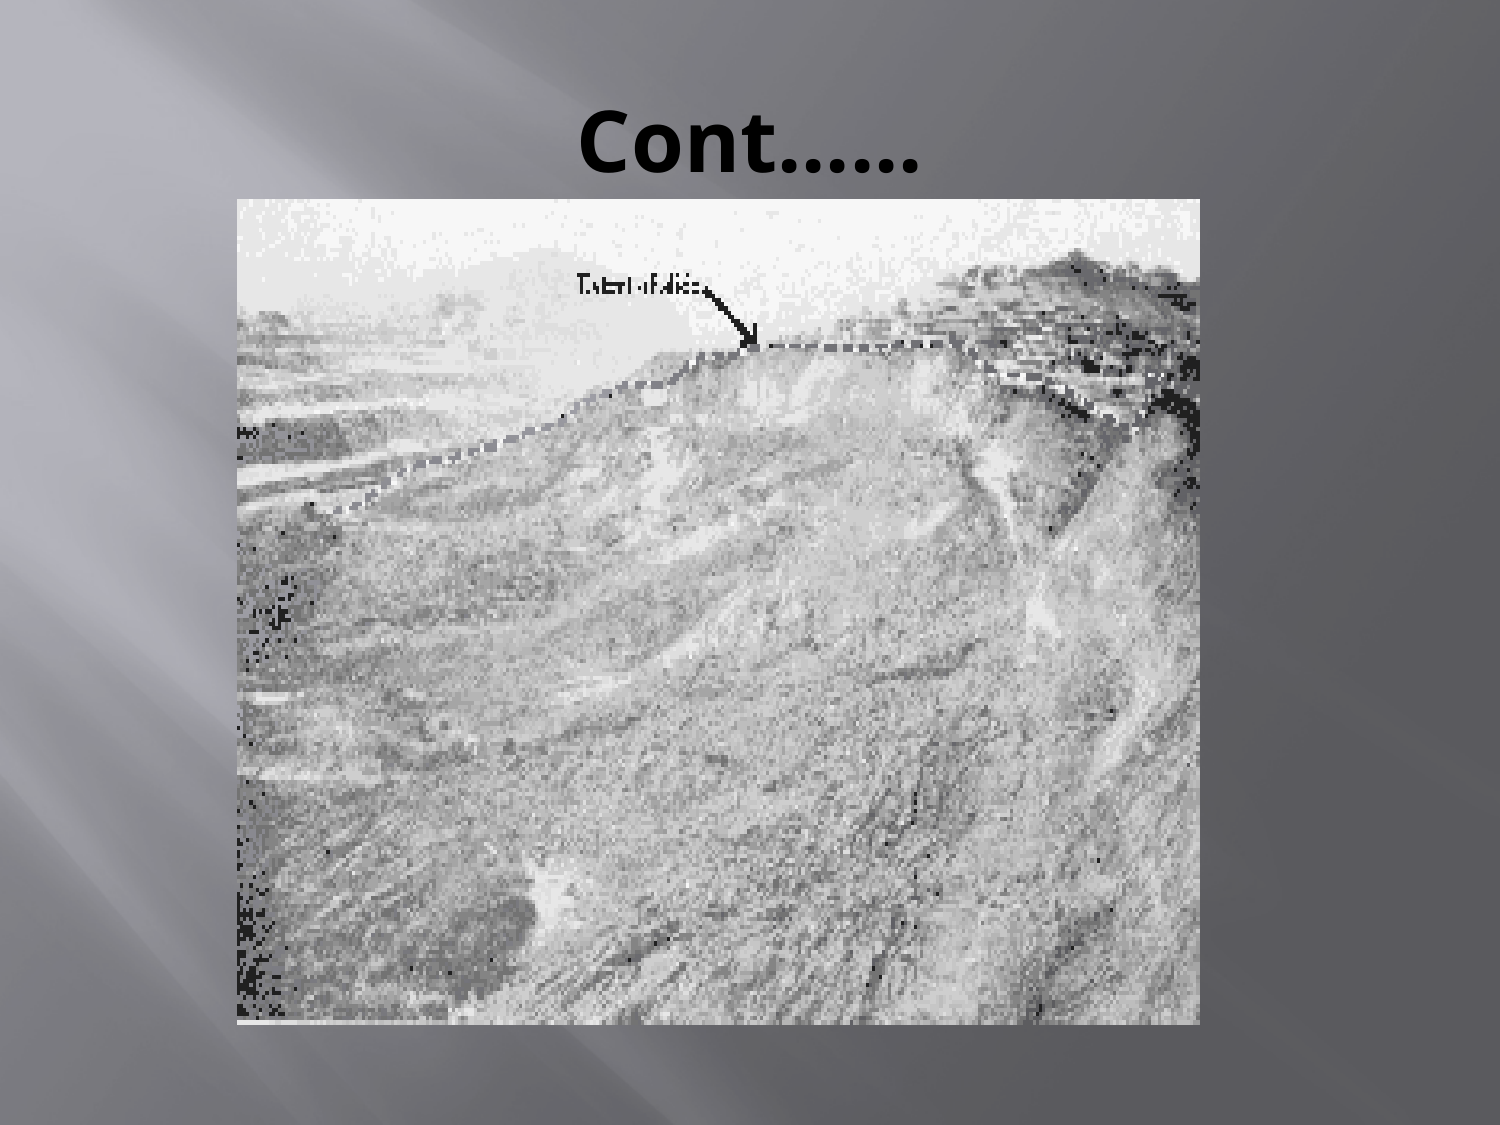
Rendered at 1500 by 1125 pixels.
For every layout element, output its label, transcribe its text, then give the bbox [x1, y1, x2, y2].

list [237, 199, 1201, 1026]
title Cont...... [75, 45, 1425, 233]
